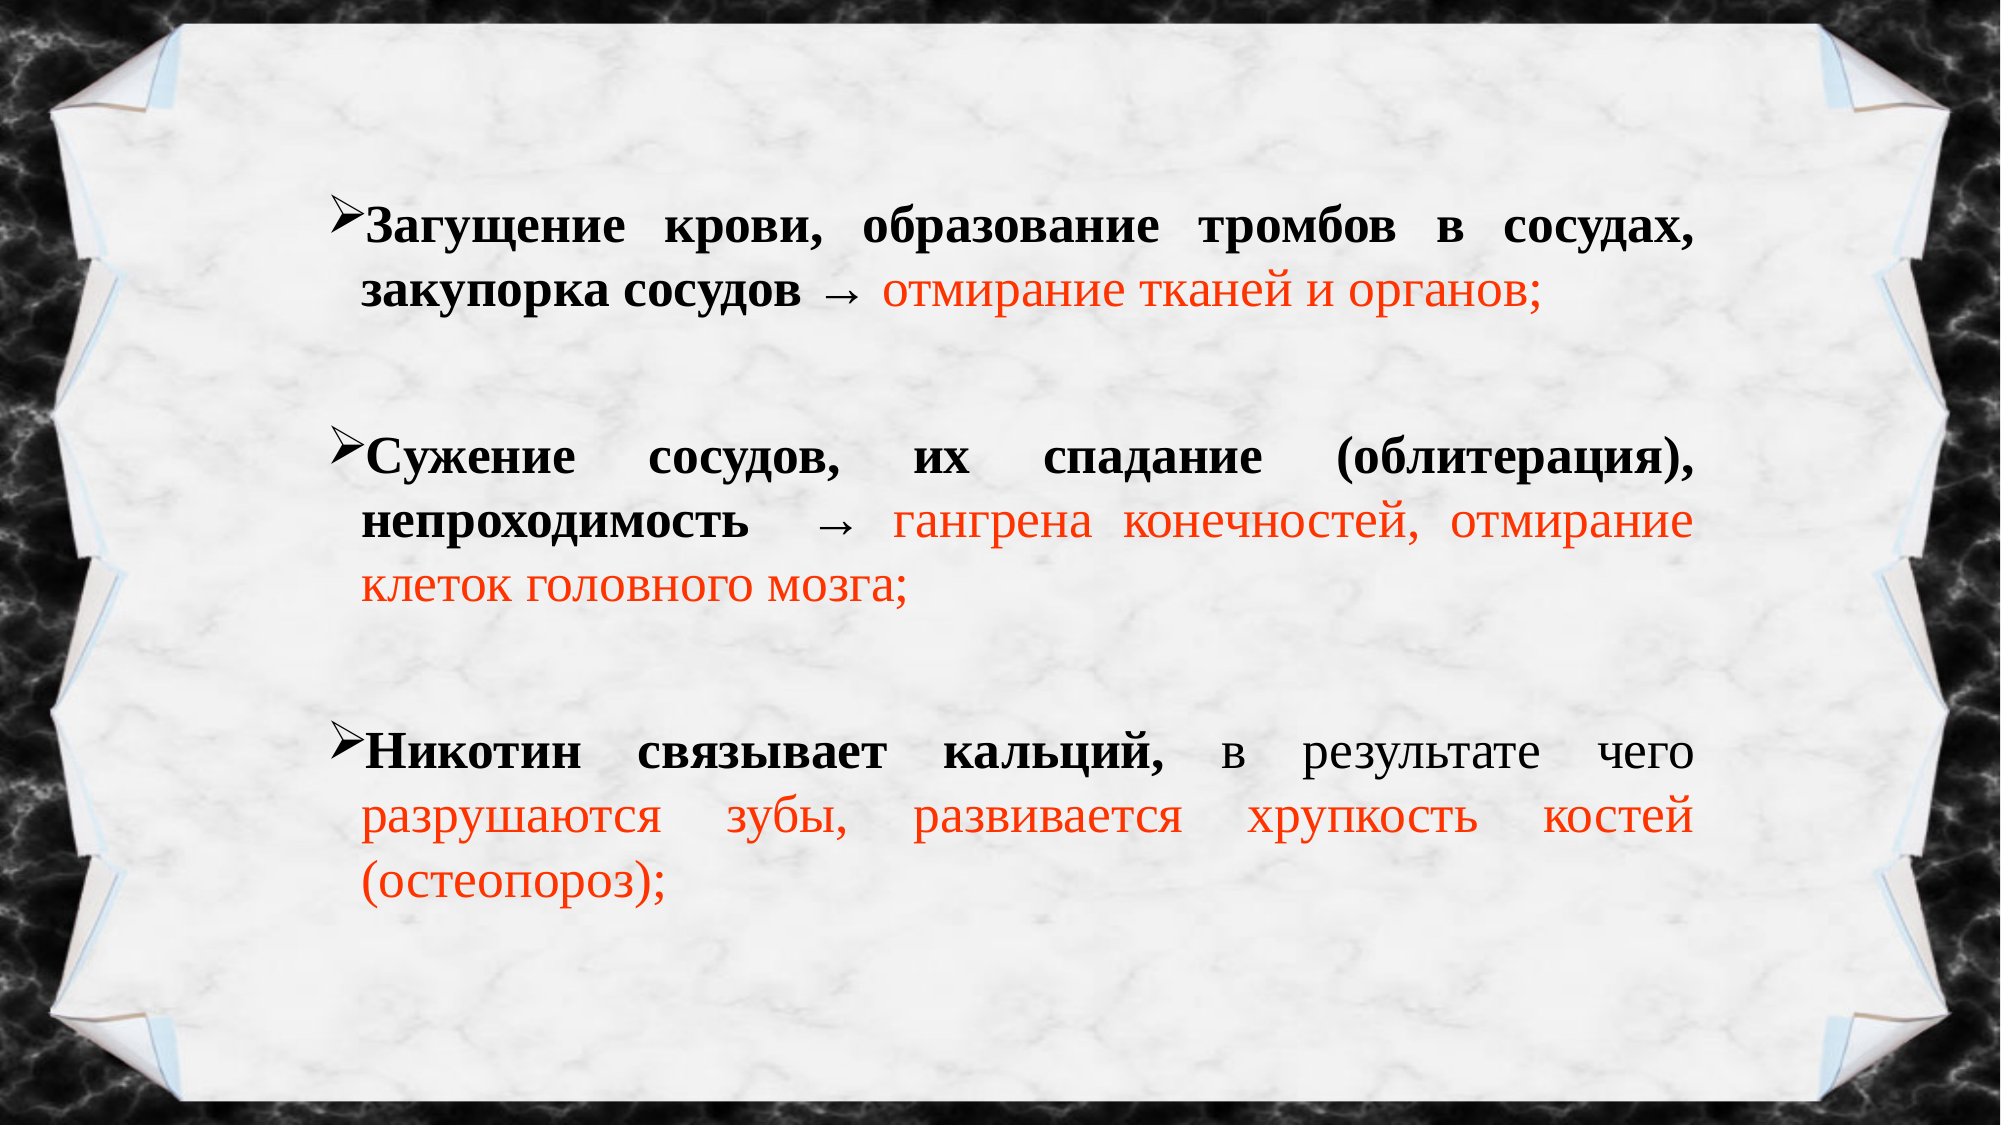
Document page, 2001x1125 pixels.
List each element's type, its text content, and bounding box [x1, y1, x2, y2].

picture [0, 0, 2001, 1125]
text_box Загущение крови, образование тромбов в сосудах, закупорка сосудов → отмирание тканей и органов; Сужение сосудов, их спадание (облитерация), непроходимость → гангрена конечностей, отмирание клеток головного мозга; Никотин связывает кальций, в результате чего разрушаются зубы, развивается хрупкость костей (остеопороз); [311, 181, 1711, 920]
